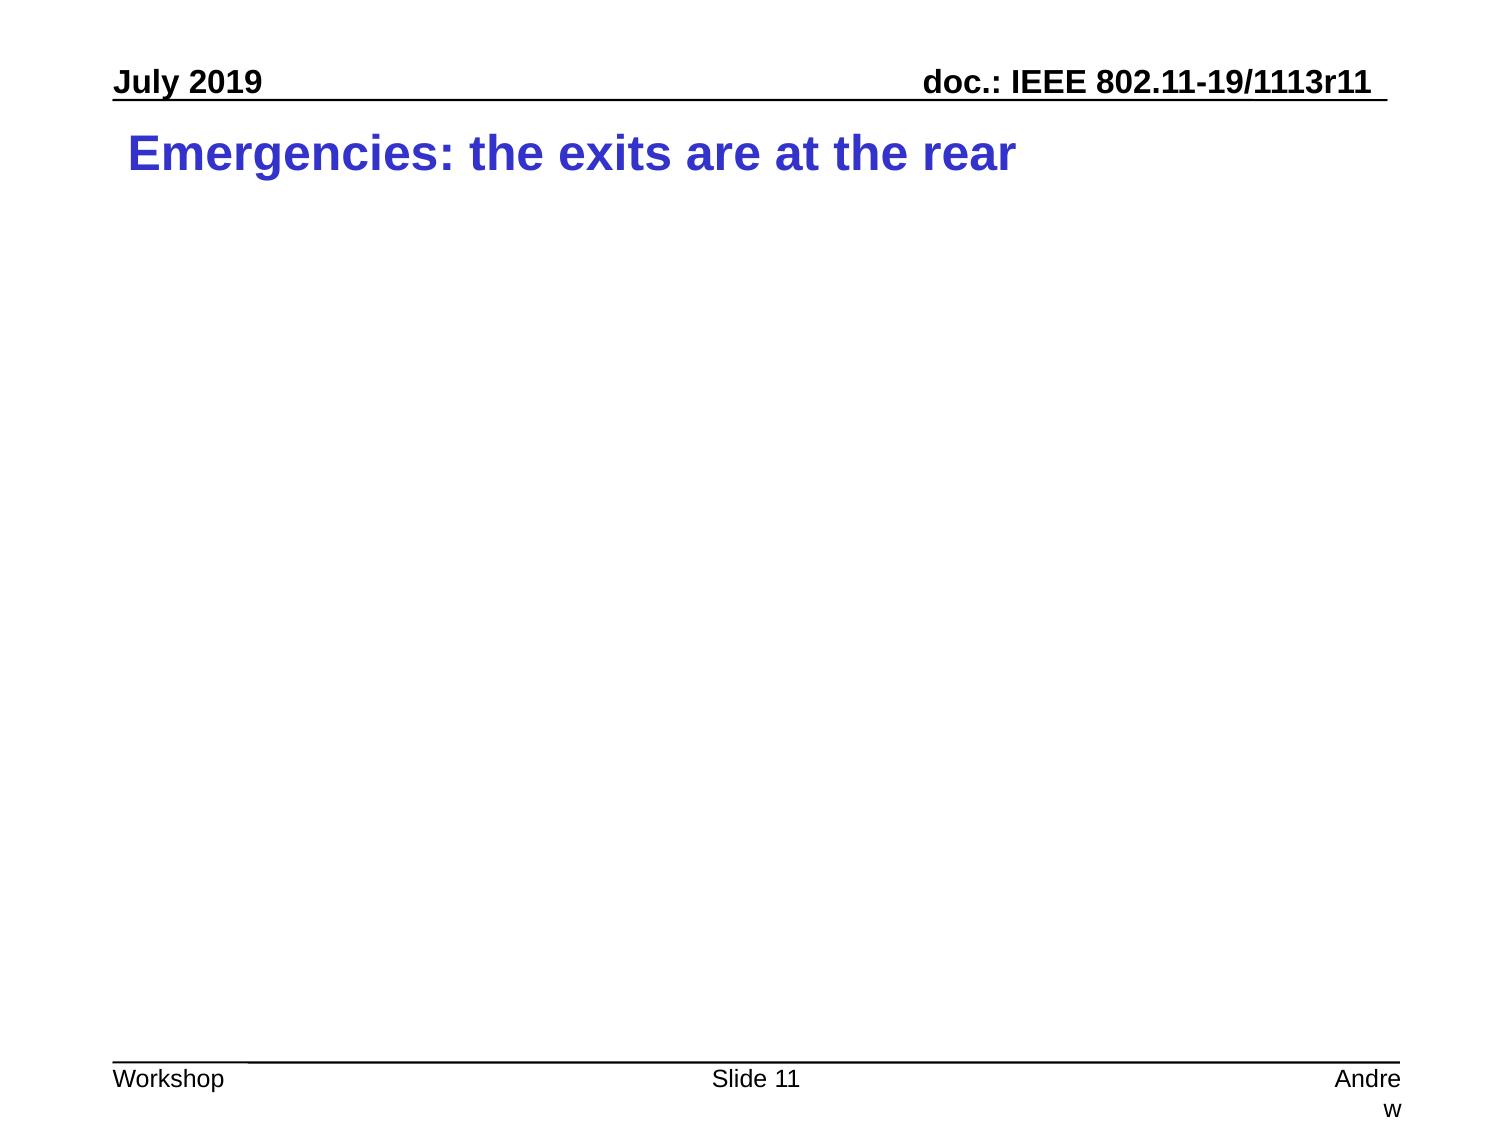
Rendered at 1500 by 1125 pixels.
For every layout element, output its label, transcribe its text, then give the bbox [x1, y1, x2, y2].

slide_number Slide 11 [709, 1061, 803, 1093]
footer Andrew Myles, Cisco [1320, 1061, 1402, 1093]
title Emergencies: the exits are at the rear [112, 112, 1388, 288]
